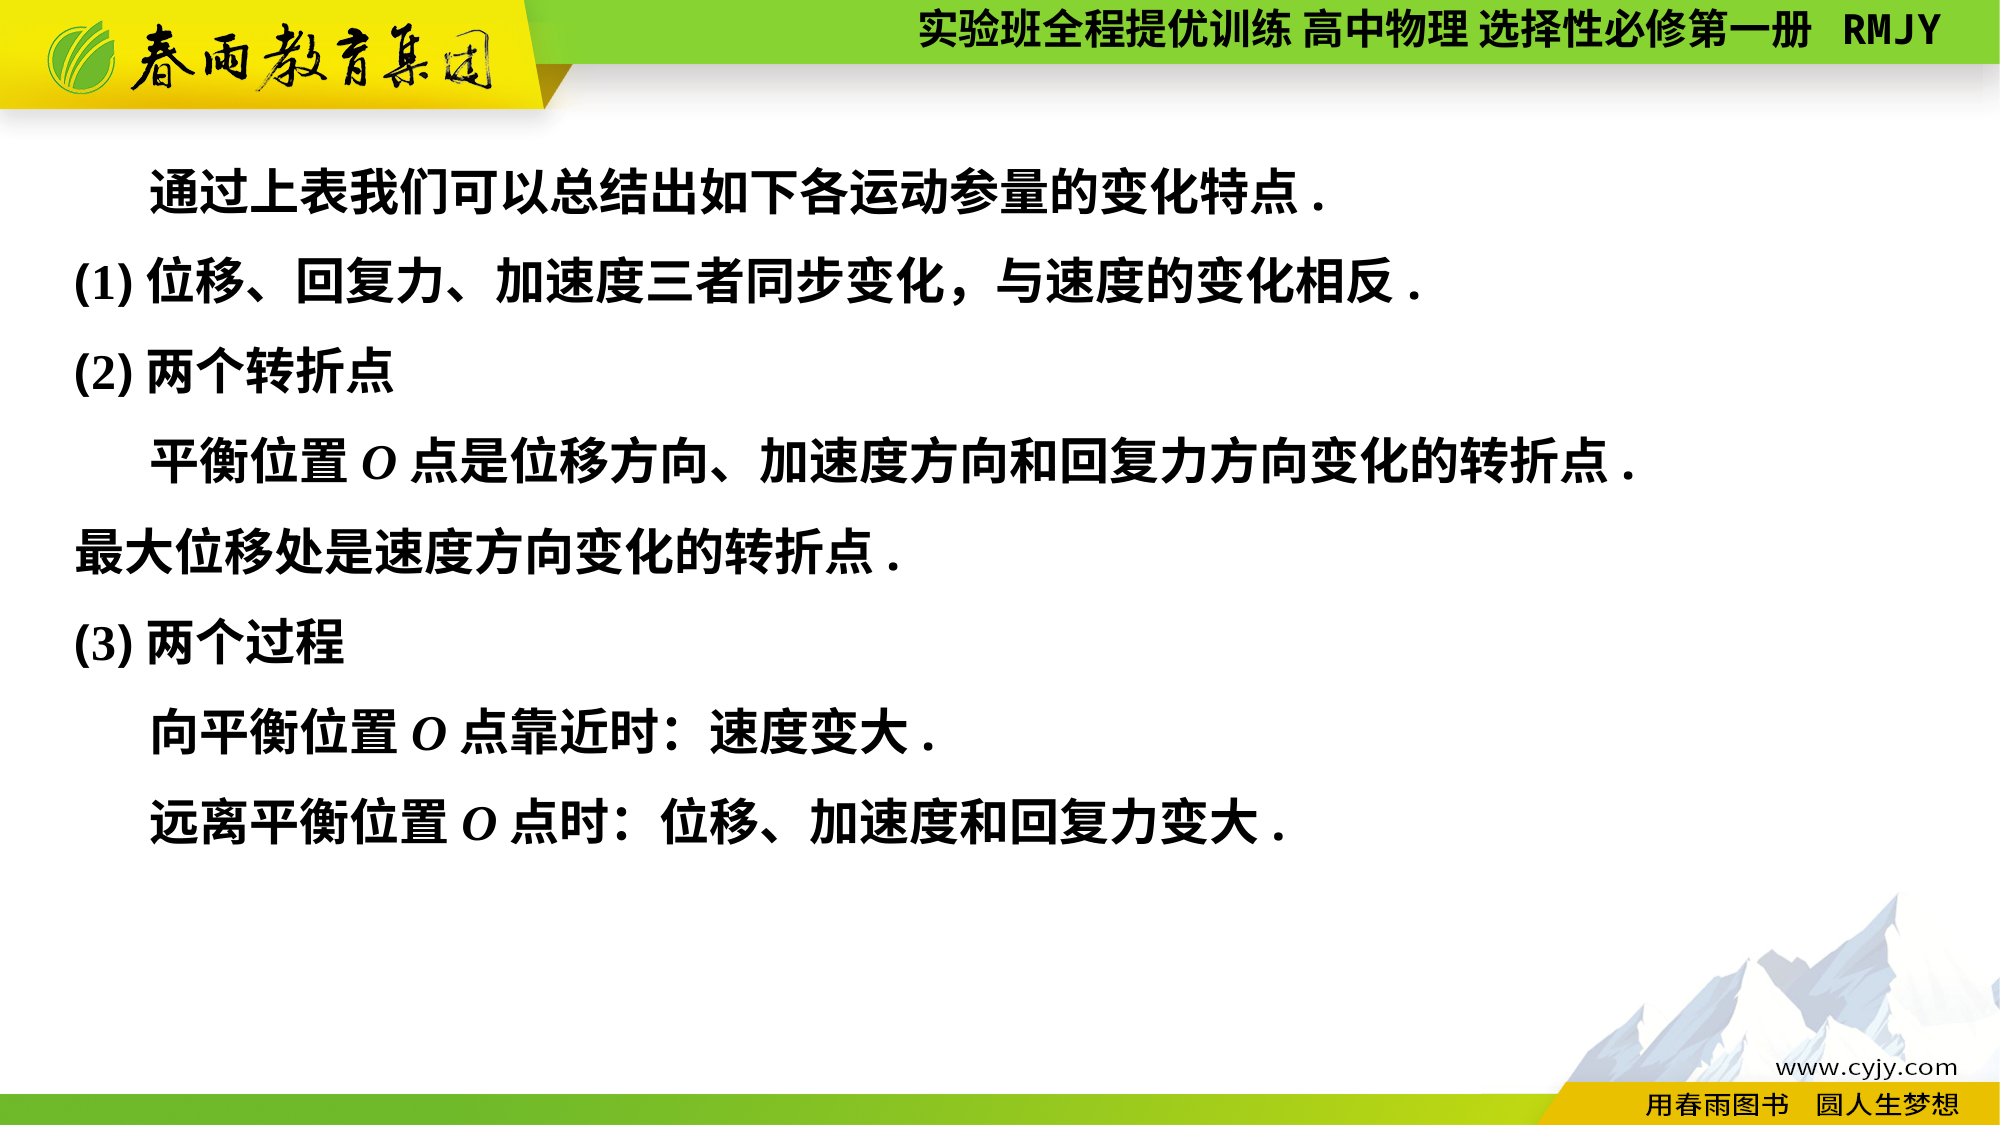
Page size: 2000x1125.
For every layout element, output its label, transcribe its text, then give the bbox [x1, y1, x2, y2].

list 通过上表我们可以总结出如下各运动参量的变化特点. (1)位移、回复力、加速度三者同步变化，与速度的变化相反. (2)两个转折点 平衡位置O点是位移方向、加速度方向和回复力方向变化的转折点. 最大位移处是速度方向变化的转折点. (3)两个过程 向平衡位置O点靠近时：速度变大. 远离平衡位置O点时：位移、加速度和回复力变大. [59, 122, 1944, 865]
picture [0, 0, 2000, 1125]
